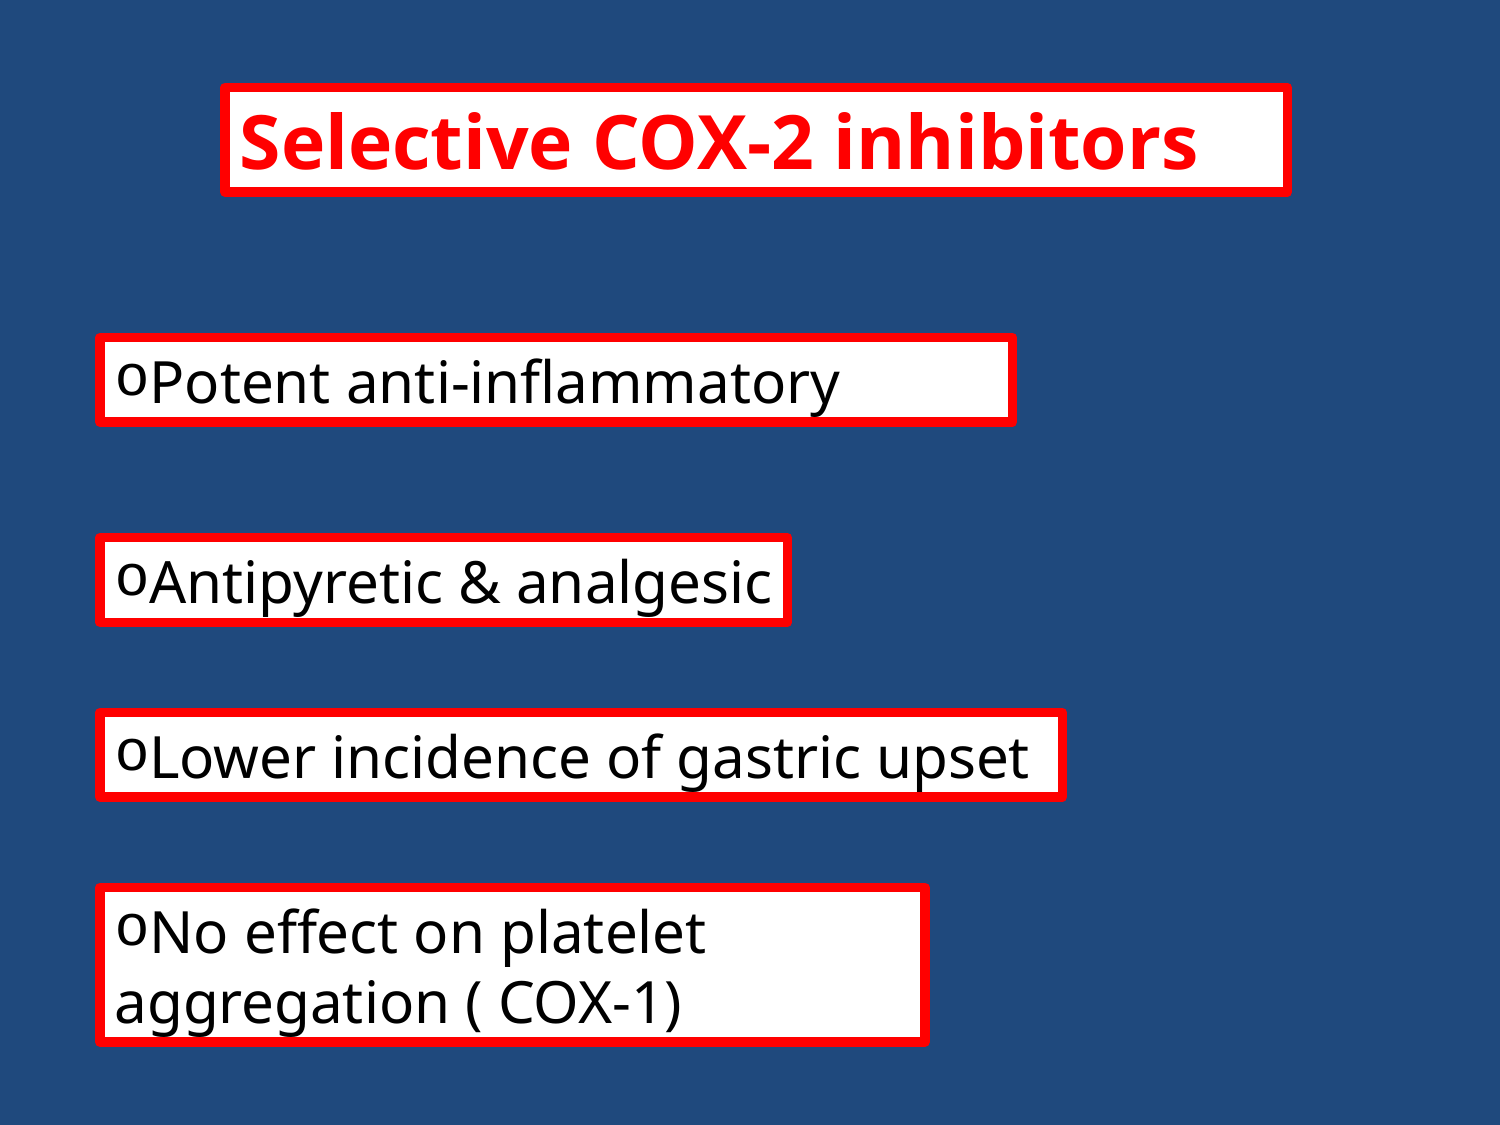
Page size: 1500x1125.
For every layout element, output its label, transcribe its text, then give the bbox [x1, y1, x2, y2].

text_box Antipyretic & analgesic [99, 537, 788, 623]
text_box Potent anti-inflammatory [99, 337, 1013, 423]
text_box Lower incidence of gastric upset [99, 712, 1063, 798]
text_box Selective COX-2 inhibitors [224, 87, 1288, 193]
text_box No effect on platelet aggregation ( COX-1) [99, 887, 925, 1043]
